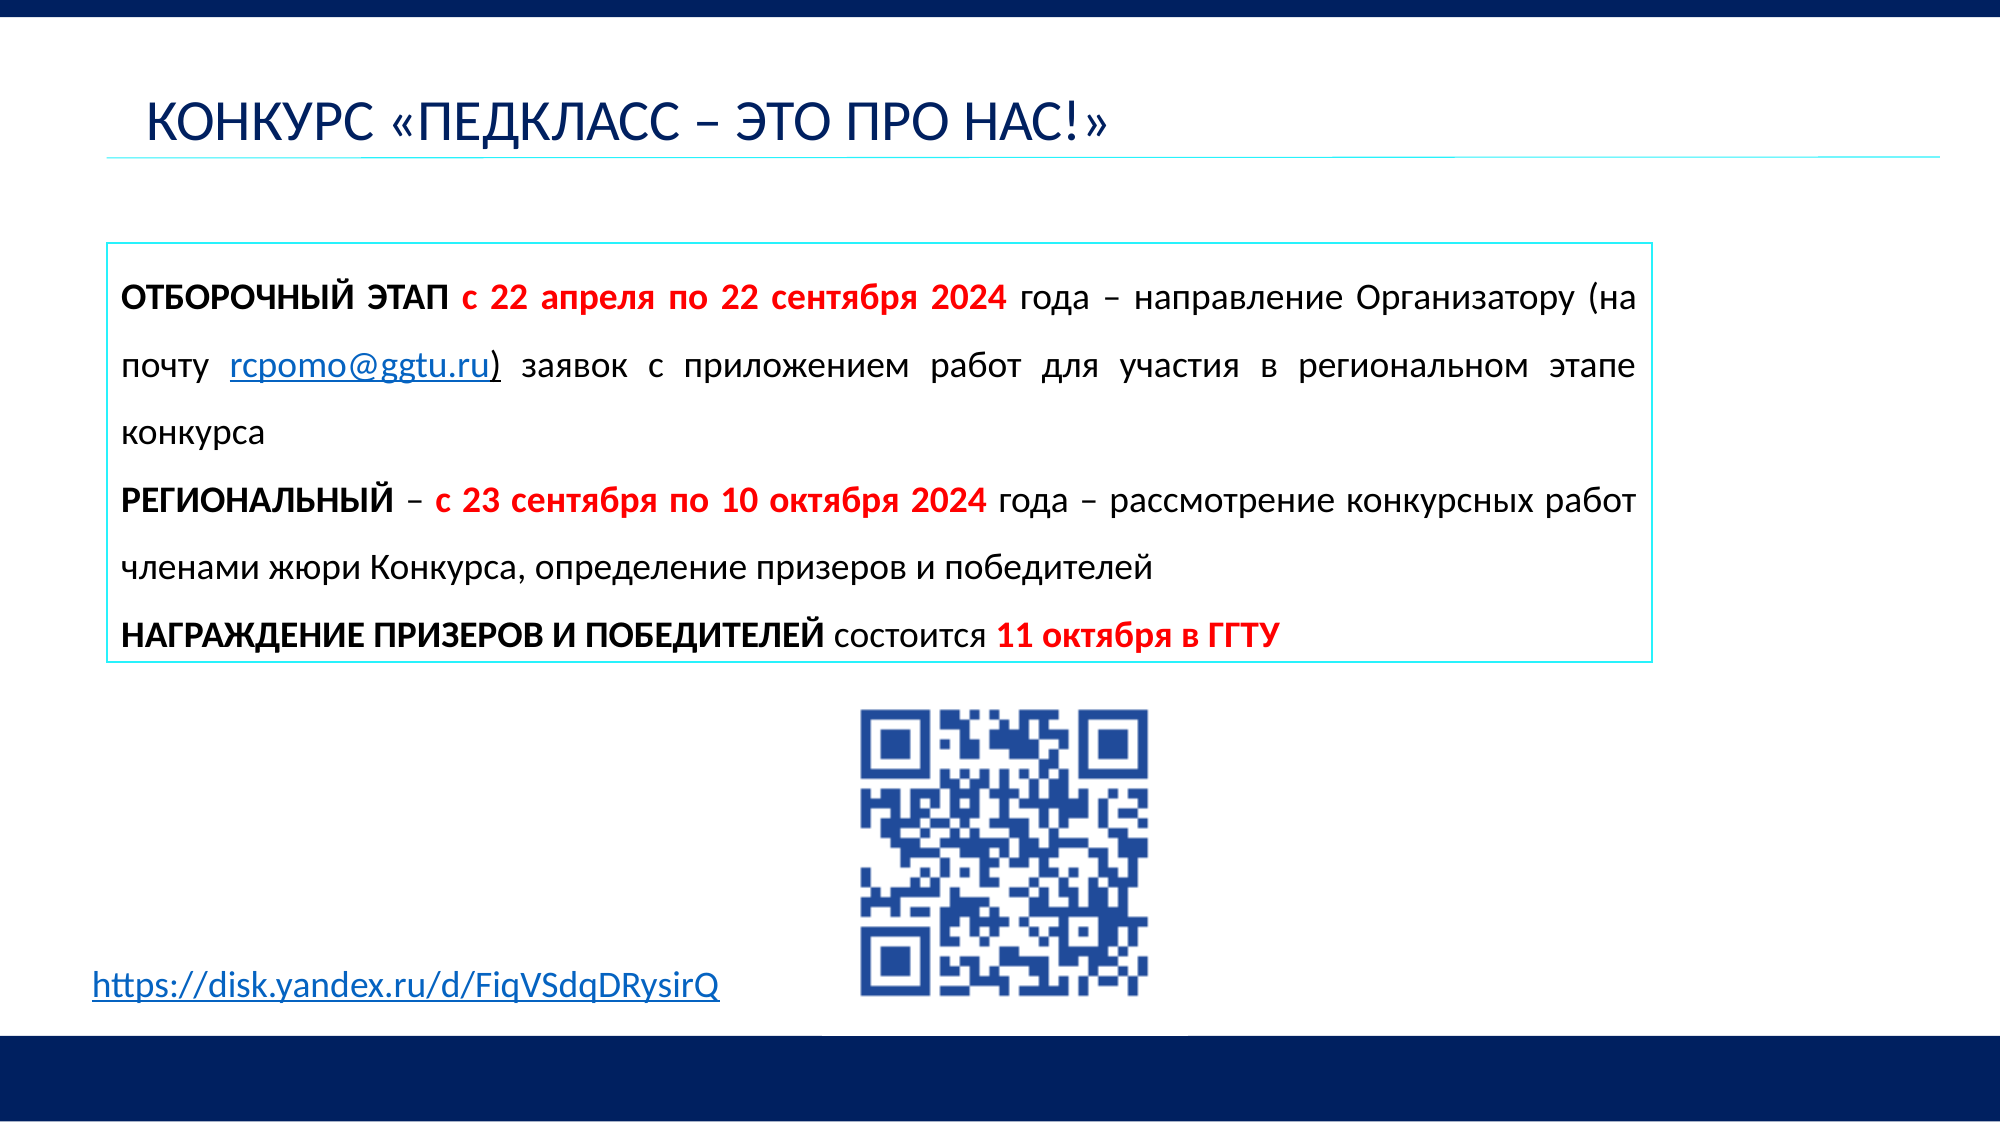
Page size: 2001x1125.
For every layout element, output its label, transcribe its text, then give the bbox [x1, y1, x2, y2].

text_box [0, 1035, 2000, 1122]
text_box Отборочный этап с 22 апреля по 22 сентября 2024 года – направление Организатору (на почту rcpomo@ggtu.ru) заявок с приложением работ для участия в региональном этапе конкурса Региональный – с 23 сентября по 10 октября 2024 года – рассмотрение конкурсных работ членами жюри Конкурса, определение призеров и победителей Награждение призеров и победителей состоится 11 октября в ГГТУ [106, 242, 1653, 663]
text_box КОНКУРС «ПЕДКЛАСС – ЭТО ПРО НАС!» [131, 75, 1127, 156]
text_box [0, 0, 2000, 18]
text_box [0, 37, 2000, 214]
text_box https://disk.yandex.ru/d/FiqVSdqDRysirQ [77, 952, 735, 1058]
picture [822, 671, 1187, 1036]
